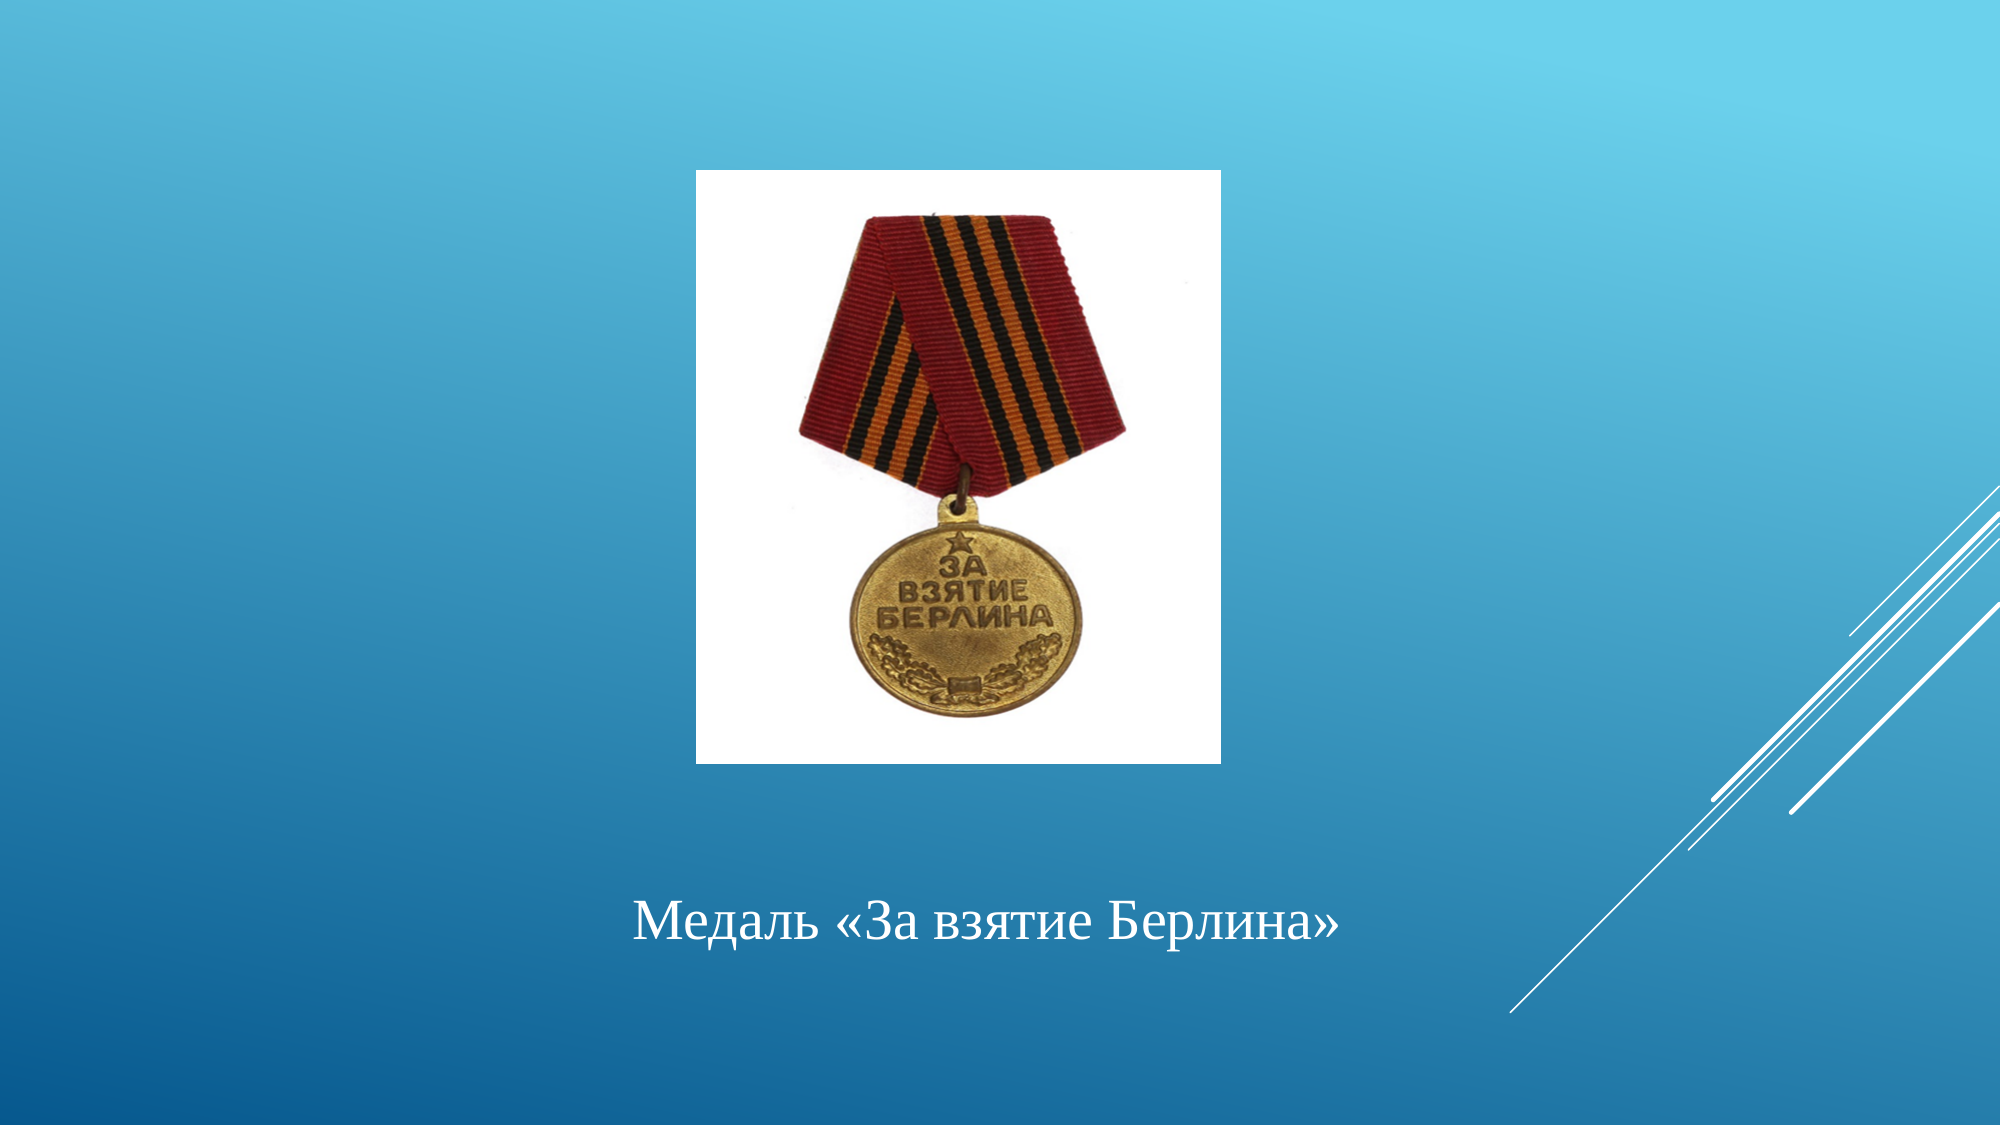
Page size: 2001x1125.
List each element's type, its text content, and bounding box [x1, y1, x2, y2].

text_box Медаль «За взятие Берлина» [618, 874, 1357, 959]
picture [695, 170, 1221, 765]
